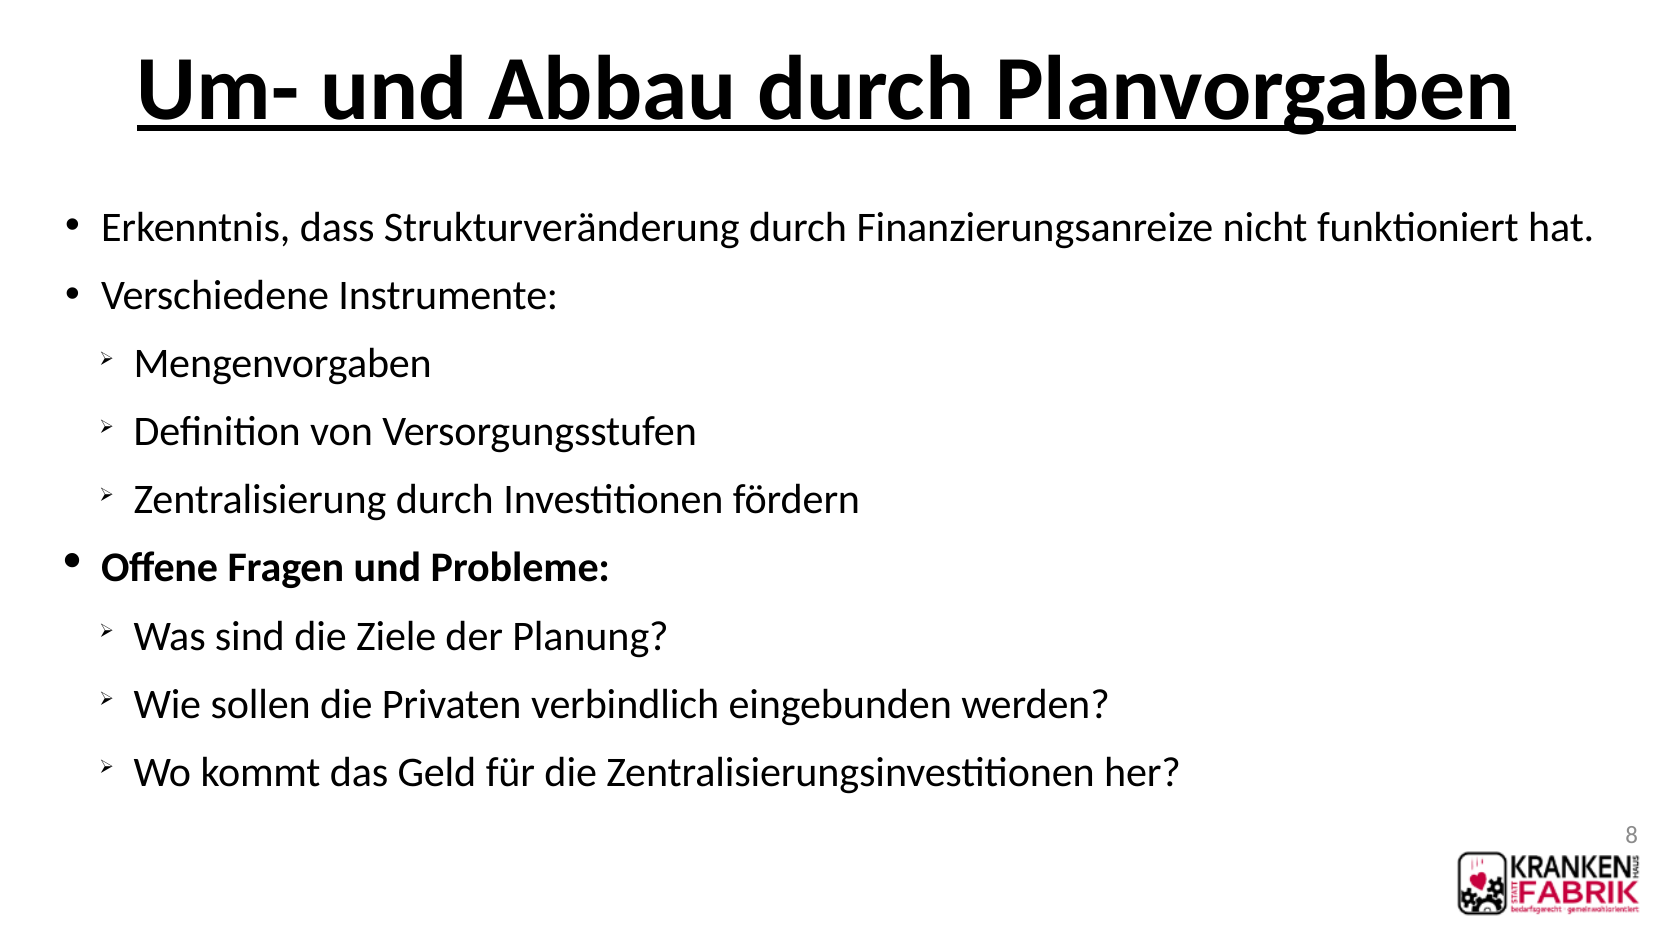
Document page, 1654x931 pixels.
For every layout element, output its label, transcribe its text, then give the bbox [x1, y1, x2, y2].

picture [1443, 837, 1654, 930]
text_box Erkenntnis, dass Strukturveränderung durch Finanzierungsanreize nicht funktioniert hat. Verschiedene Instrumente: Mengenvorgaben Definition von Versorgungsstufen Zentralisierung durch Investitionen fördern Offene Fragen und Probleme: Was sind die Ziele der Planung? Wie sollen die Privaten verbindlich eingebunden werden? Wo kommt das Geld für die Zentralisierungsinvestitionen her? [49, 191, 1619, 859]
text_box Um- und Abbau durch Planvorgaben [113, 0, 1540, 180]
text_box 8 [1281, 809, 1653, 859]
